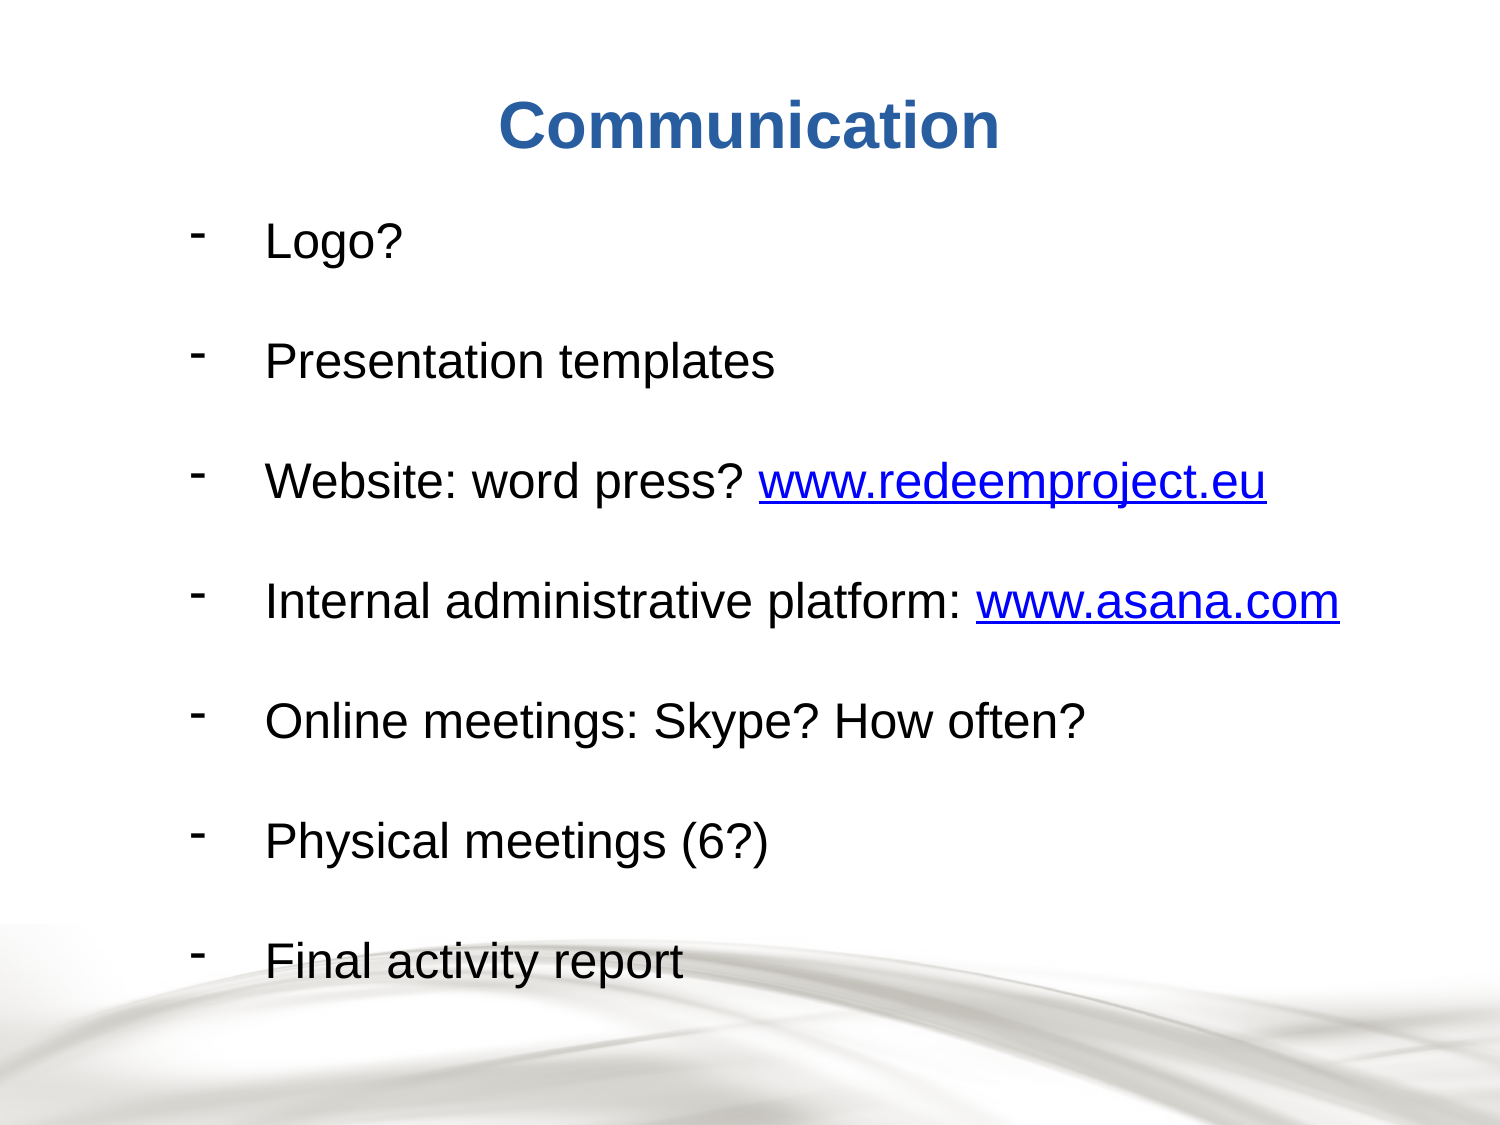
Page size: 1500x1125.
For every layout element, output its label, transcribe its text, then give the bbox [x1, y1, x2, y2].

picture [0, 924, 1500, 1125]
text_box Logo? Presentation templates Website: word press? www.redeemproject.eu Internal administrative platform: www.asana.com Online meetings: Skype? How often? Physical meetings (6?) Final activity report [174, 201, 1438, 923]
text_box Communication [112, 74, 1388, 170]
